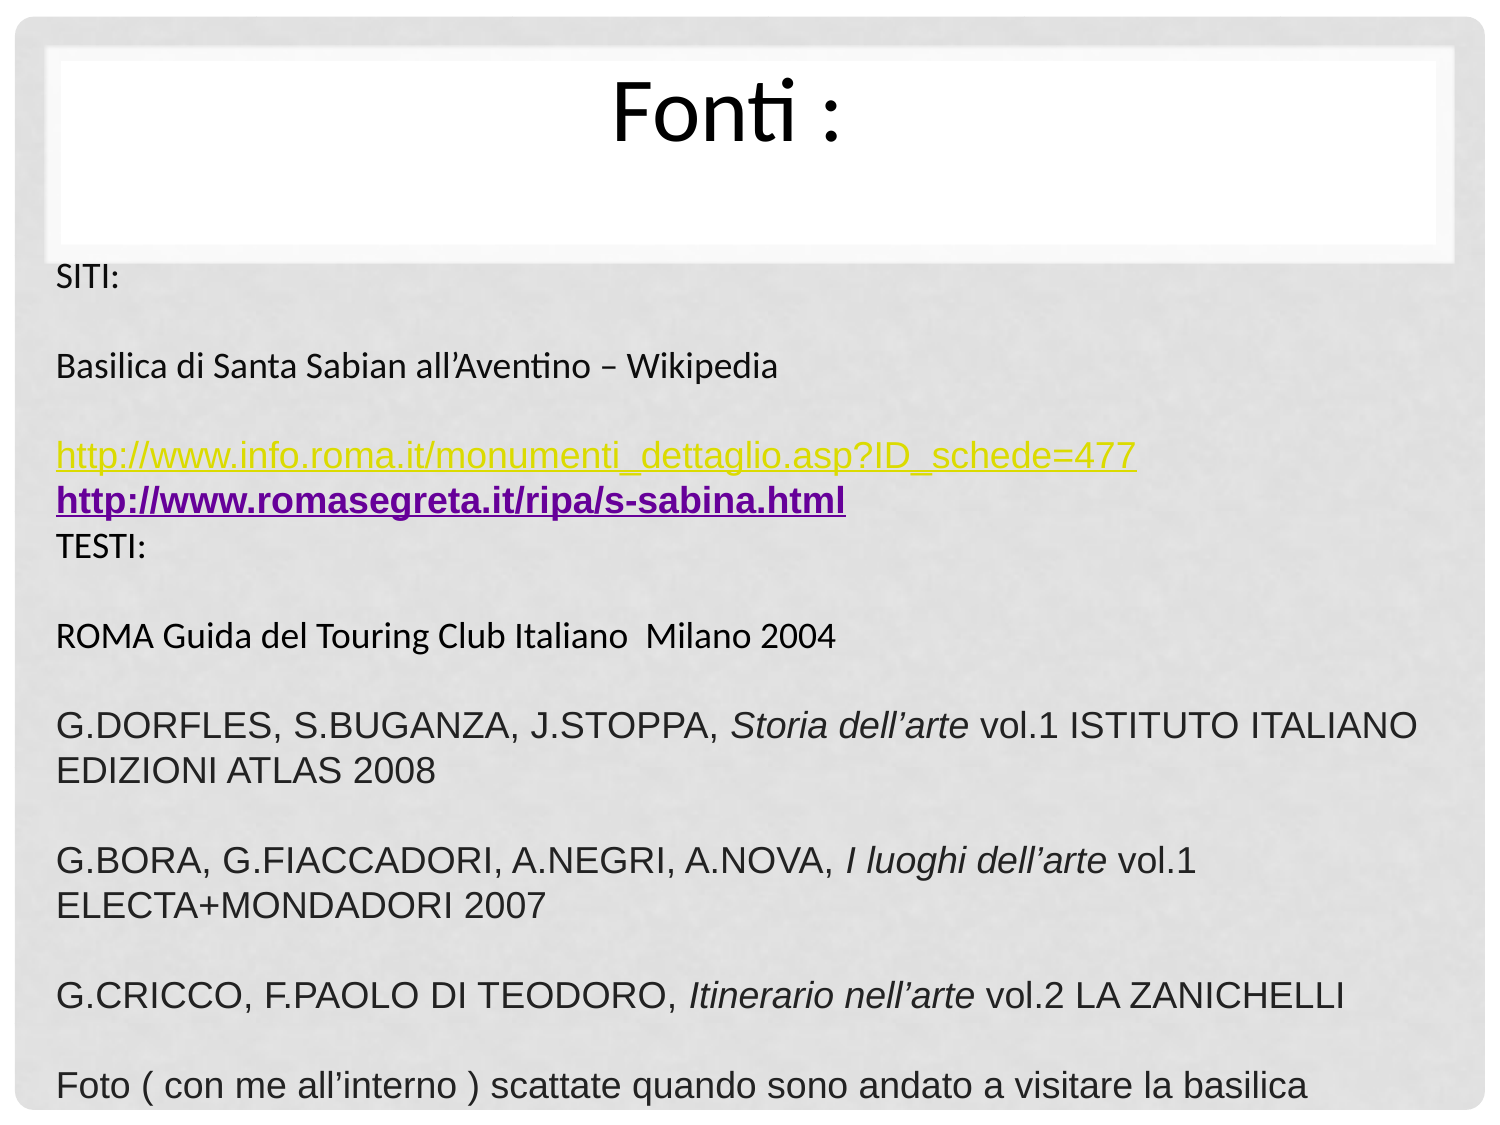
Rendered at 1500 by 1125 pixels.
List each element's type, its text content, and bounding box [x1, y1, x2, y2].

text_box Fonti : [166, 42, 1289, 168]
text_box SITI: Basilica di Santa Sabian all’Aventino – Wikipedia http://www.info.roma.it/monumenti_dettaglio.asp?ID_schede=477 http://www.romasegreta.it/ripa/s-sabina.html TESTI: ROMA Guida del Touring Club Italiano Milano 2004 G.DORFLES, S.BUGANZA, J.STOPPA, Storia dell’arte vol.1 ISTITUTO ITALIANO EDIZIONI ATLAS 2008 G.BORA, G.FIACCADORI, A.NEGRI, A.NOVA, I luoghi dell’arte vol.1 ELECTA+MONDADORI 2007 G.CRICCO, F.PAOLO DI TEODORO, Itinerario nell’arte vol.2 LA ZANICHELLI Foto ( con me all’interno ) scattate quando sono andato a visitare la basilica [41, 243, 1500, 1125]
